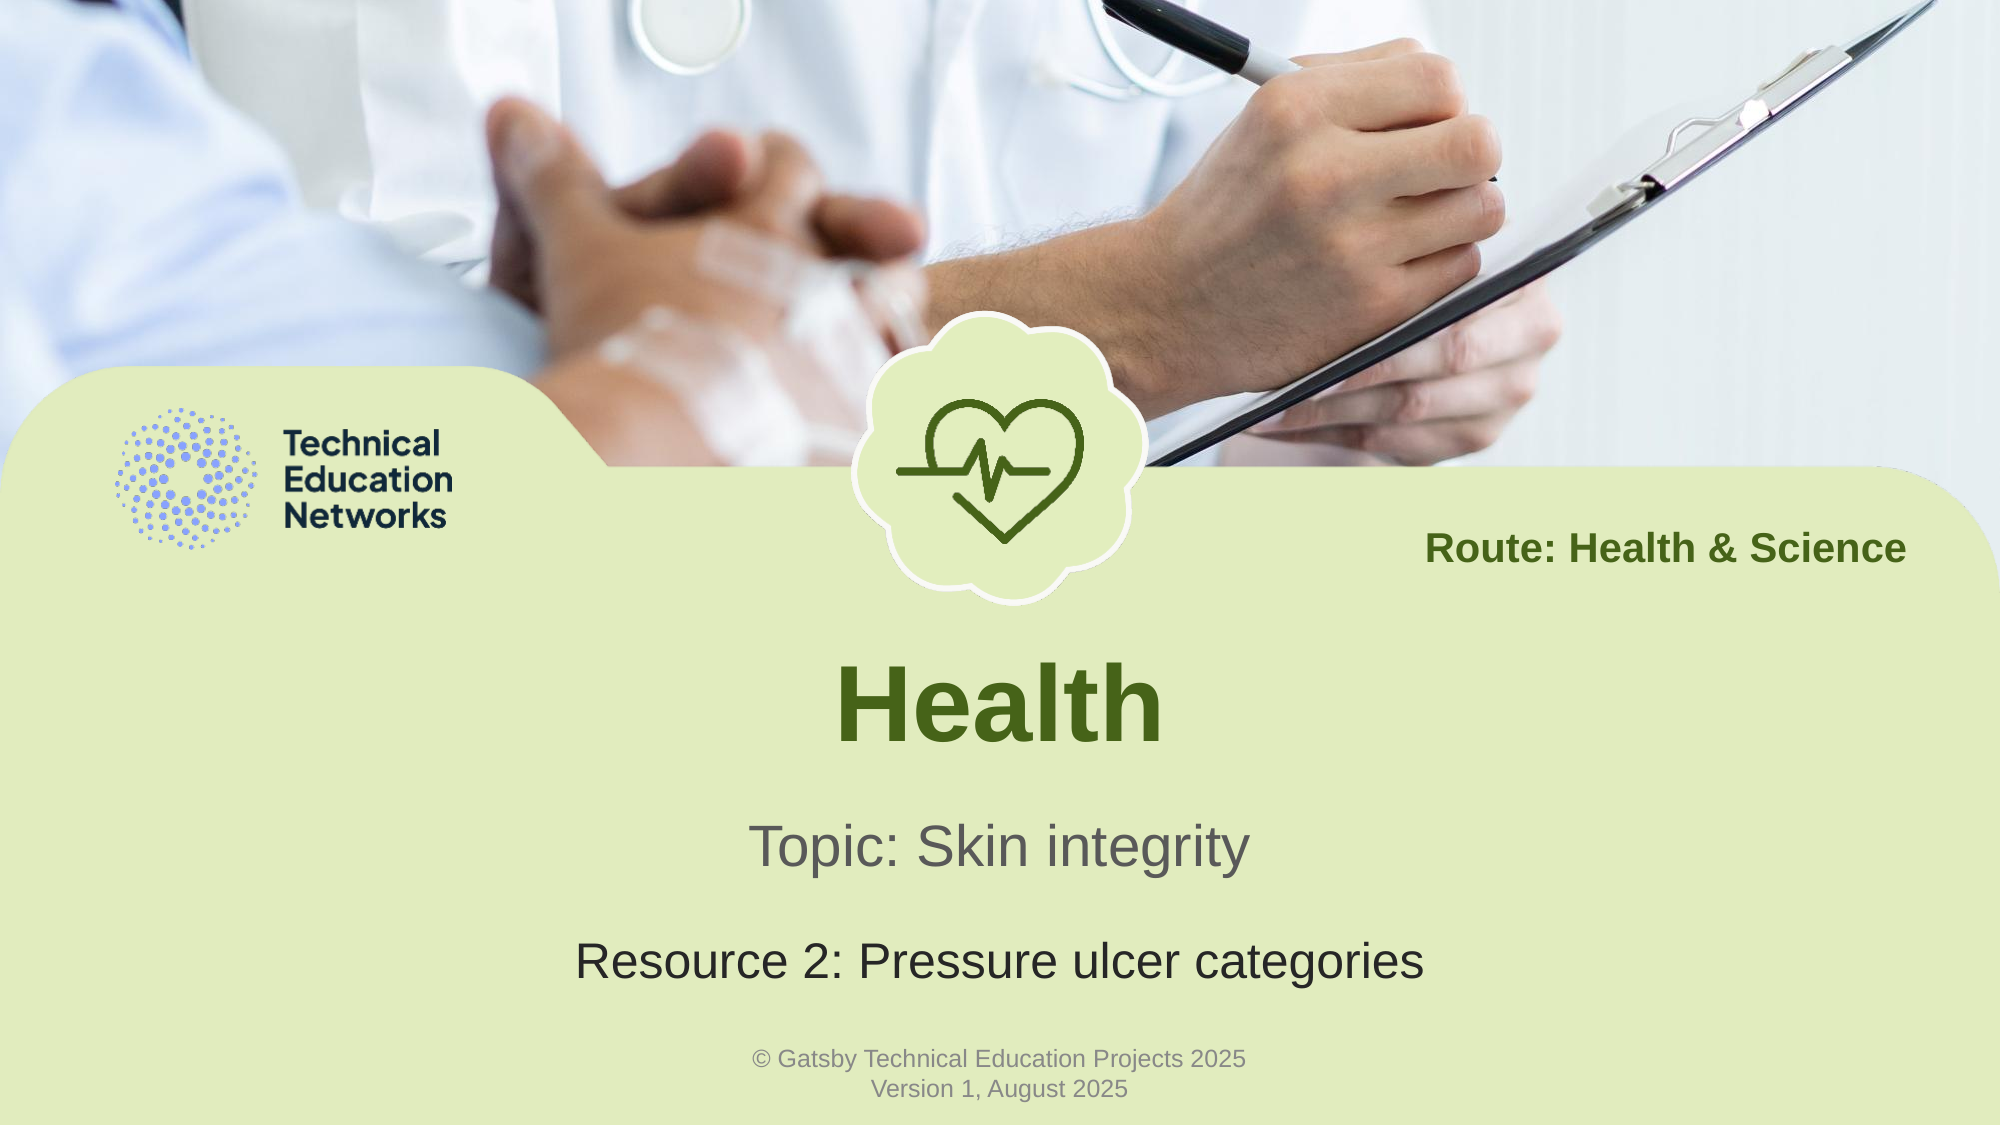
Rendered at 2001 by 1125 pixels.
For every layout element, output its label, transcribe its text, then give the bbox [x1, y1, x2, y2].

subtitle Topic: Skin integrity [249, 794, 1750, 891]
title Health [249, 629, 1750, 773]
list Route: Health & Science [999, 509, 1923, 597]
list Resource 2: Pressure ulcer categories [249, 916, 1750, 992]
picture [0, 0, 2000, 1125]
